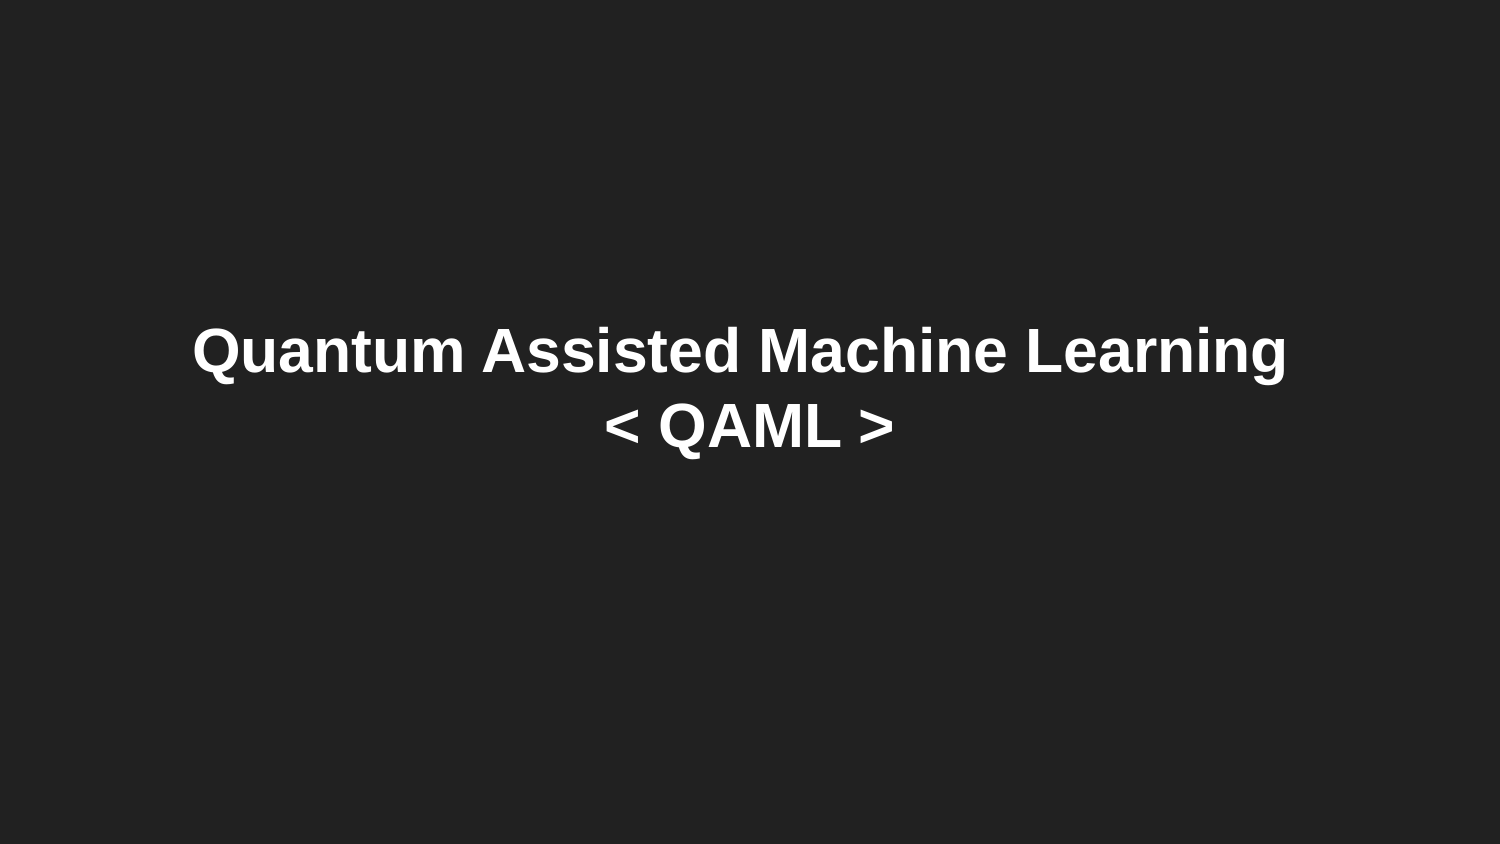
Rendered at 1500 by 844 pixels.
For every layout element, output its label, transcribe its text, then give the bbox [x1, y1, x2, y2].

title Quantum Assisted Machine Learning < QAML > [21, 368, 1479, 475]
